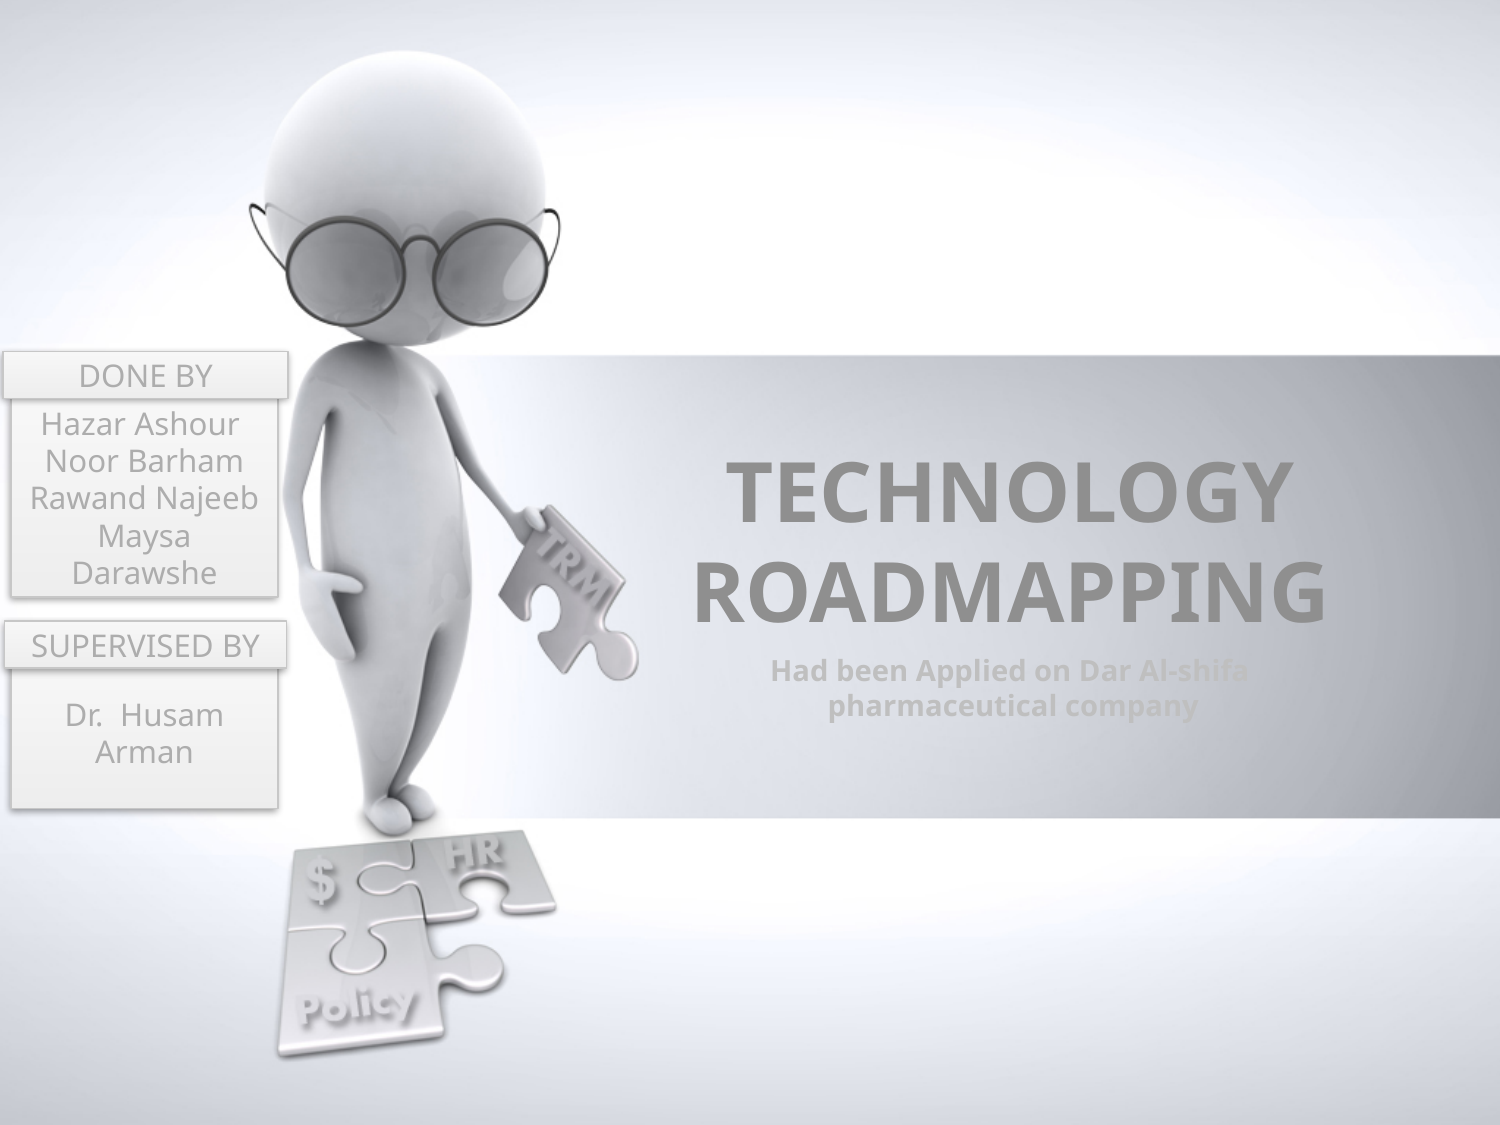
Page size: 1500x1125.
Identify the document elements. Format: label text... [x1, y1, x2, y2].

text_box Hazar Ashour Noor Barham Rawand Najeeb Maysa Darawshe [10, 405, 279, 598]
picture [0, 0, 1500, 1125]
text_box Dr. Husam Arman [10, 677, 279, 809]
text_box DONE BY [2, 351, 289, 399]
subtitle Had been Applied on Dar Al-shifa pharmaceutical company [679, 644, 1348, 692]
text_box SUPERVISED BY [4, 620, 287, 669]
title Technology RoadMapping [501, 408, 1500, 670]
